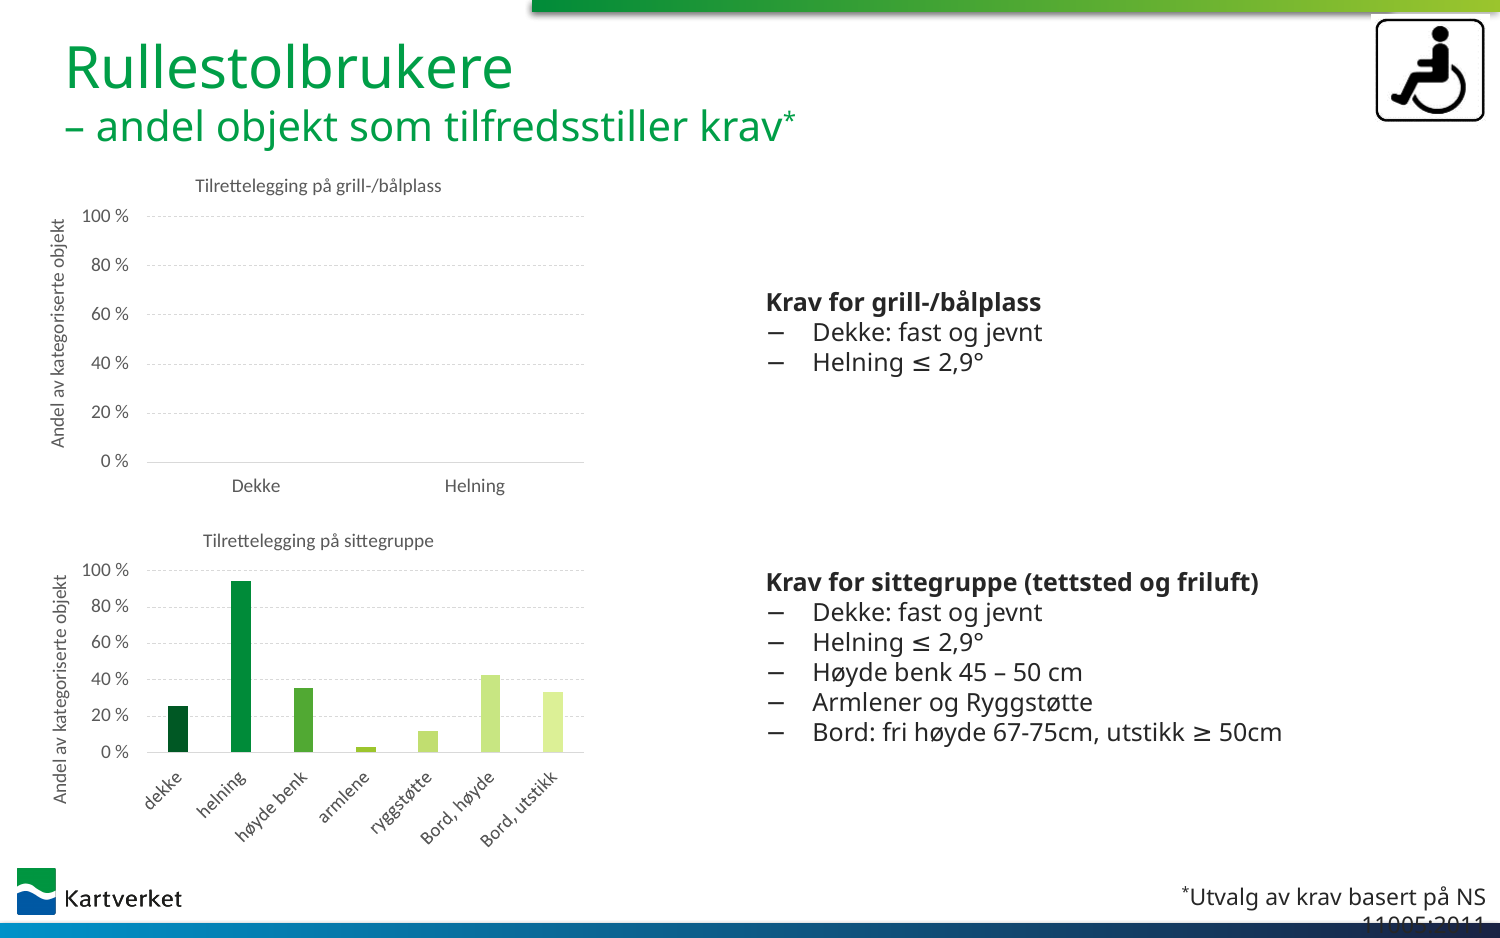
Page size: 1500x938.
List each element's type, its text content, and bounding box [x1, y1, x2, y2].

text_box Krav for grill-/bålplass Dekke: fast og jevnt Helning ≤ 2,9° [750, 279, 1452, 384]
text_box Rullestolbrukere – andel objekt som tilfredsstiller krav* [49, 14, 1431, 158]
picture [1371, 13, 1491, 127]
text_box Krav for sittegruppe (tettsted og friluft) Dekke: fast og jevnt Helning ≤ 2,9° Høyde benk 45 – 50 cm Armlener og Ryggstøtte Bord: fri høyde 67-75cm, utstikk ≥ 50cm [750, 559, 1500, 754]
picture [41, 520, 596, 859]
text_box *Utvalg av krav basert på NS 11005:2011 [1068, 873, 1500, 938]
picture [41, 166, 596, 505]
